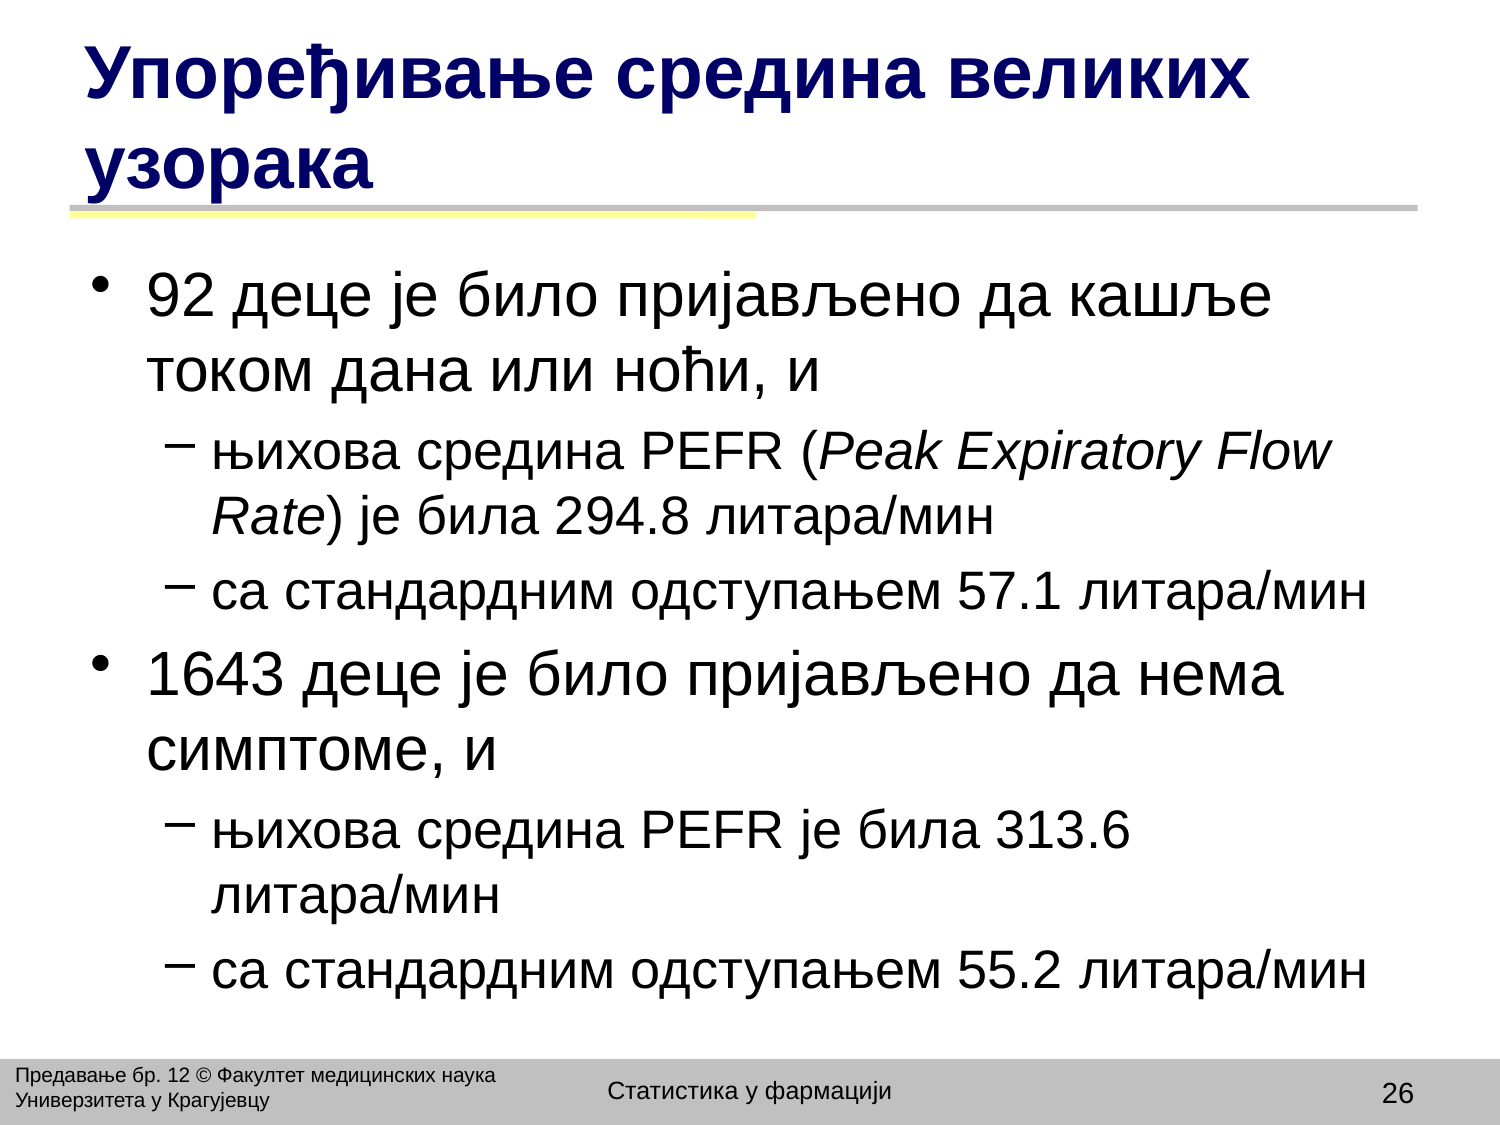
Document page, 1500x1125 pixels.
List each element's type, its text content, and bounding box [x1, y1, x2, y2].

slide_number 26 [1079, 1066, 1430, 1125]
list 92 деце је било пријављено да кашље током дана или ноћи, и њихова средина PEFR (Peak Expiratory Flow Rate) је била 294.8 литара/мин са стандардним одступањем 57.1 литара/мин 1643 деце је било пријављено да нема симптоме, и њихова средина PEFR је била 313.6 литара/мин са стандардним одступањем 55.2 литара/мин [74, 246, 1426, 1023]
footer Статистика у фармацији [512, 1066, 988, 1125]
title Упоређивање средина великих узорака [69, 19, 1426, 208]
slide_number Предавање бр. 12 © Факултет медицинских наука Универзитета у Крагујевцу [0, 1053, 621, 1108]
